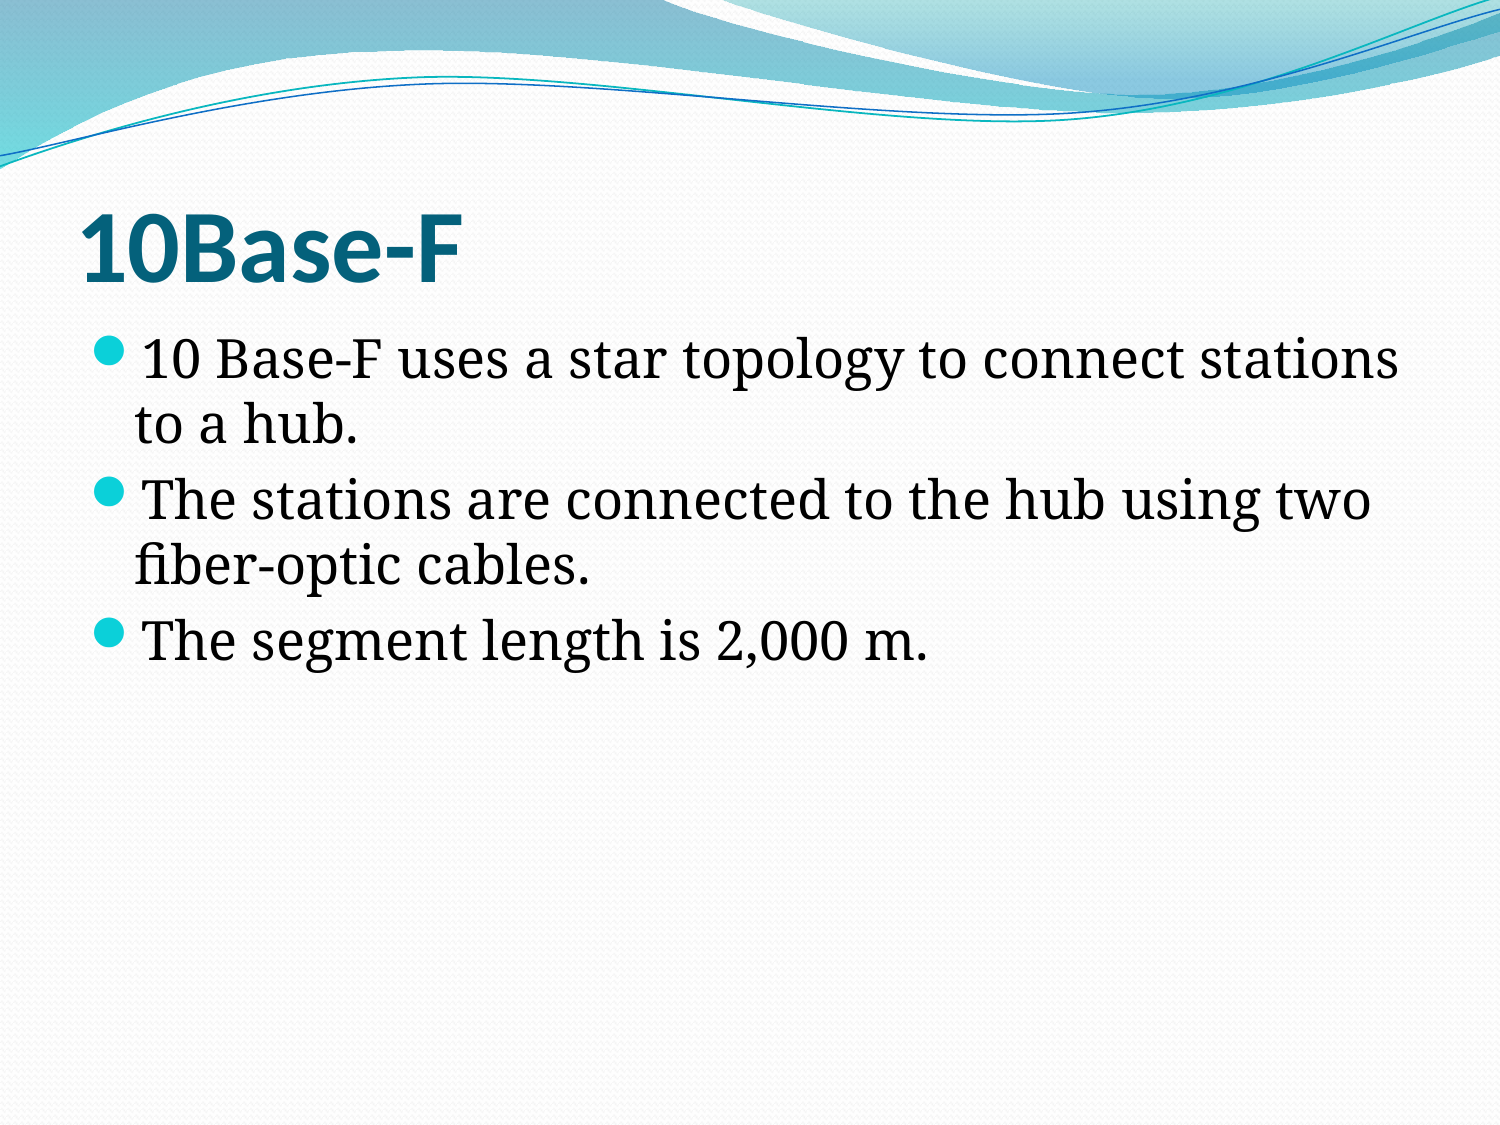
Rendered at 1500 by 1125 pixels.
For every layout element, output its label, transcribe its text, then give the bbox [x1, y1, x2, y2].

title 10Base-F [75, 115, 1425, 303]
list 10 Base-F uses a star topology to connect stations to a hub. The stations are connected to the hub using two fiber-optic cables. The segment length is 2,000 m. [75, 317, 1425, 1038]
